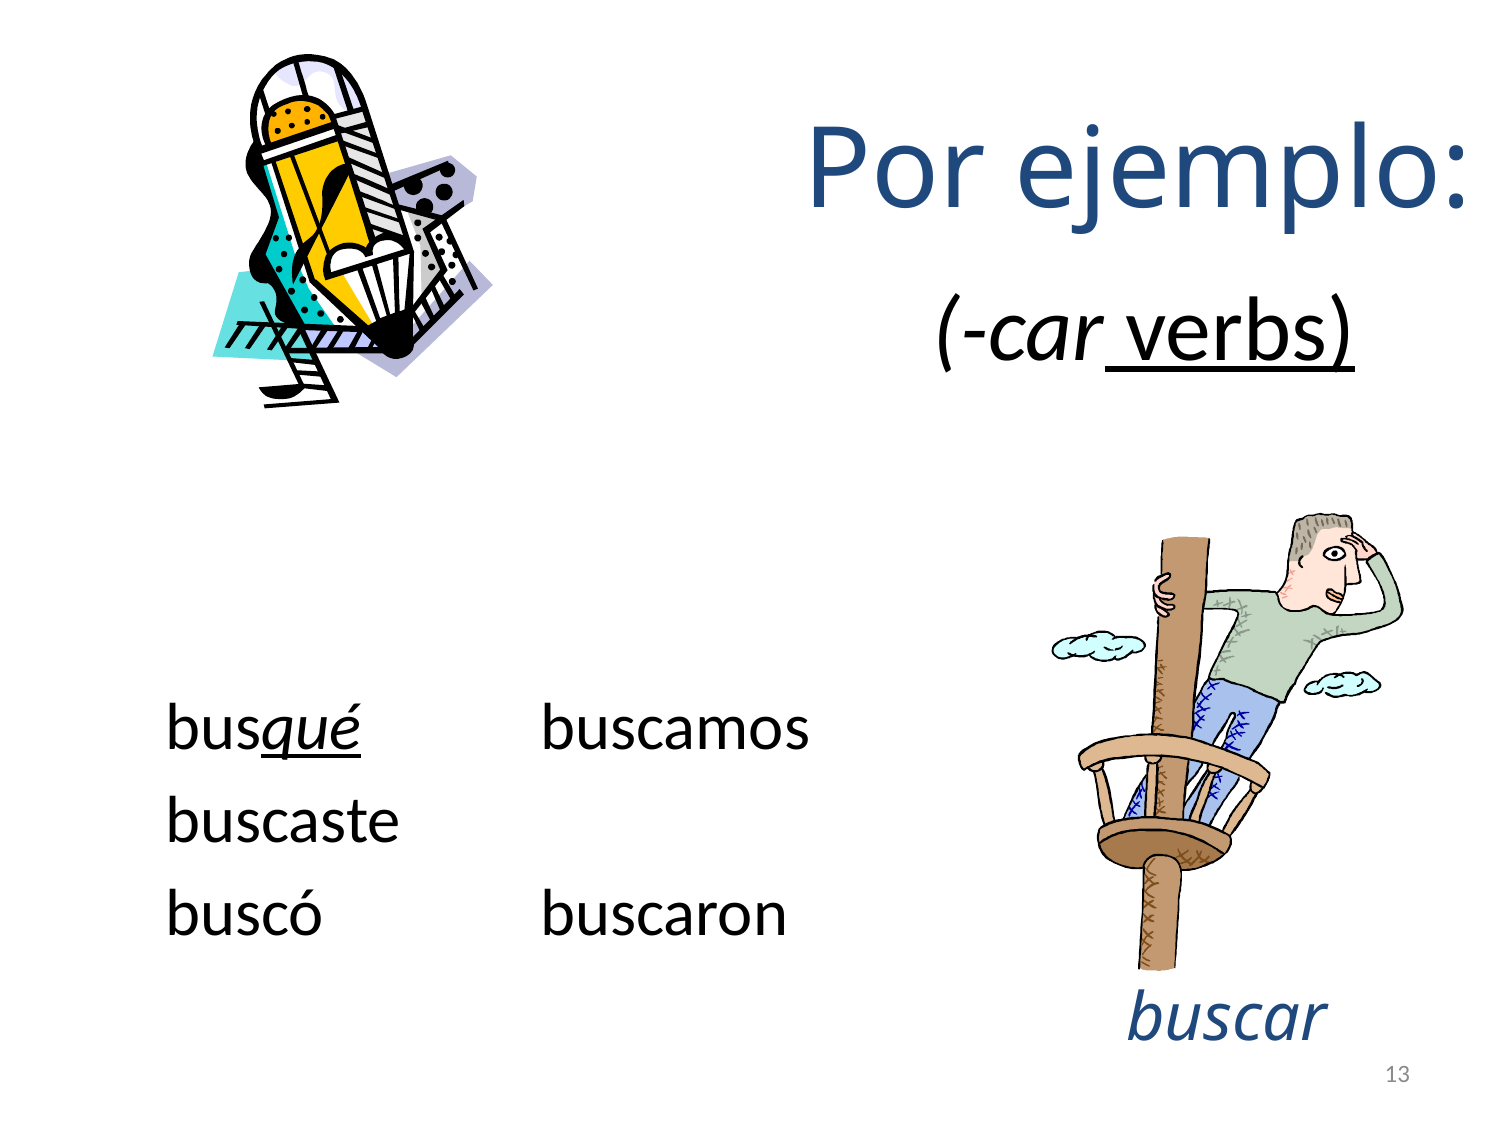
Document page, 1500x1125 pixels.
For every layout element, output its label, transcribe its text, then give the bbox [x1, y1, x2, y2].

text_box Por ejemplo: [788, 87, 1488, 238]
list busqué buscaste buscó [150, 675, 500, 963]
list buscamos buscaron [525, 675, 925, 963]
picture [212, 49, 515, 413]
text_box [1050, 512, 1413, 1062]
title (-car verbs) [862, 262, 1425, 385]
slide_number 13 [1074, 1042, 1425, 1103]
